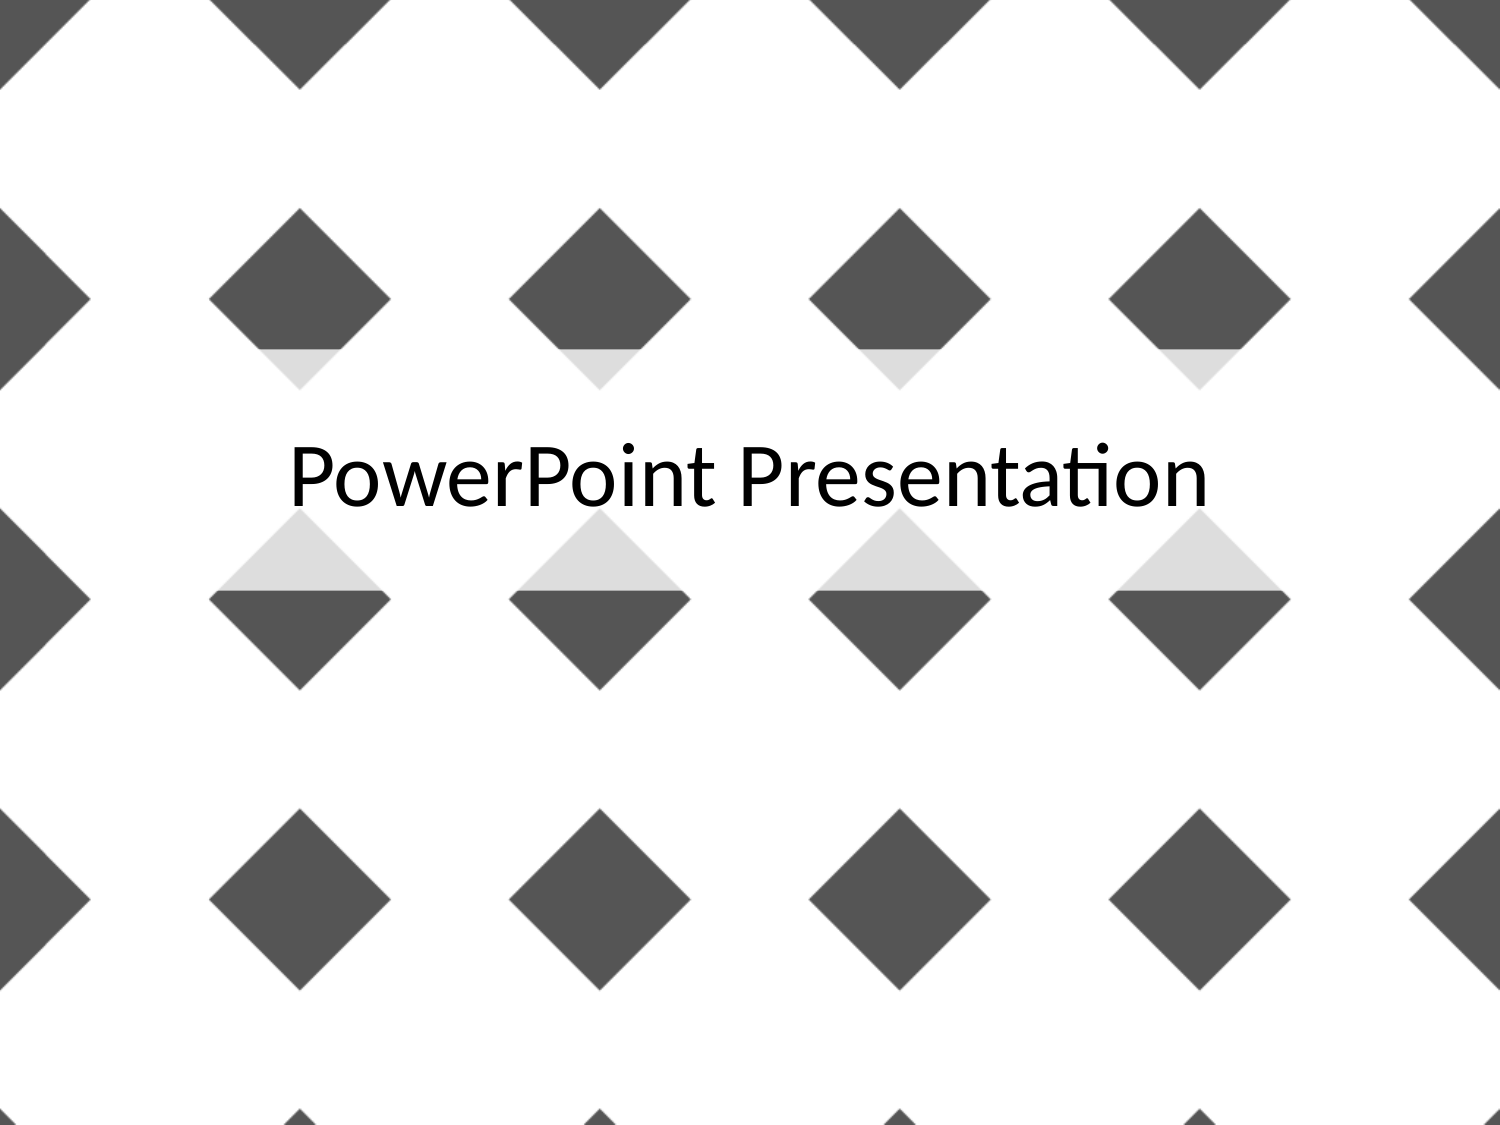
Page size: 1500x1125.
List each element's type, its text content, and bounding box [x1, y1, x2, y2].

title PowerPoint Presentation [112, 349, 1388, 591]
picture [0, 0, 1500, 1125]
